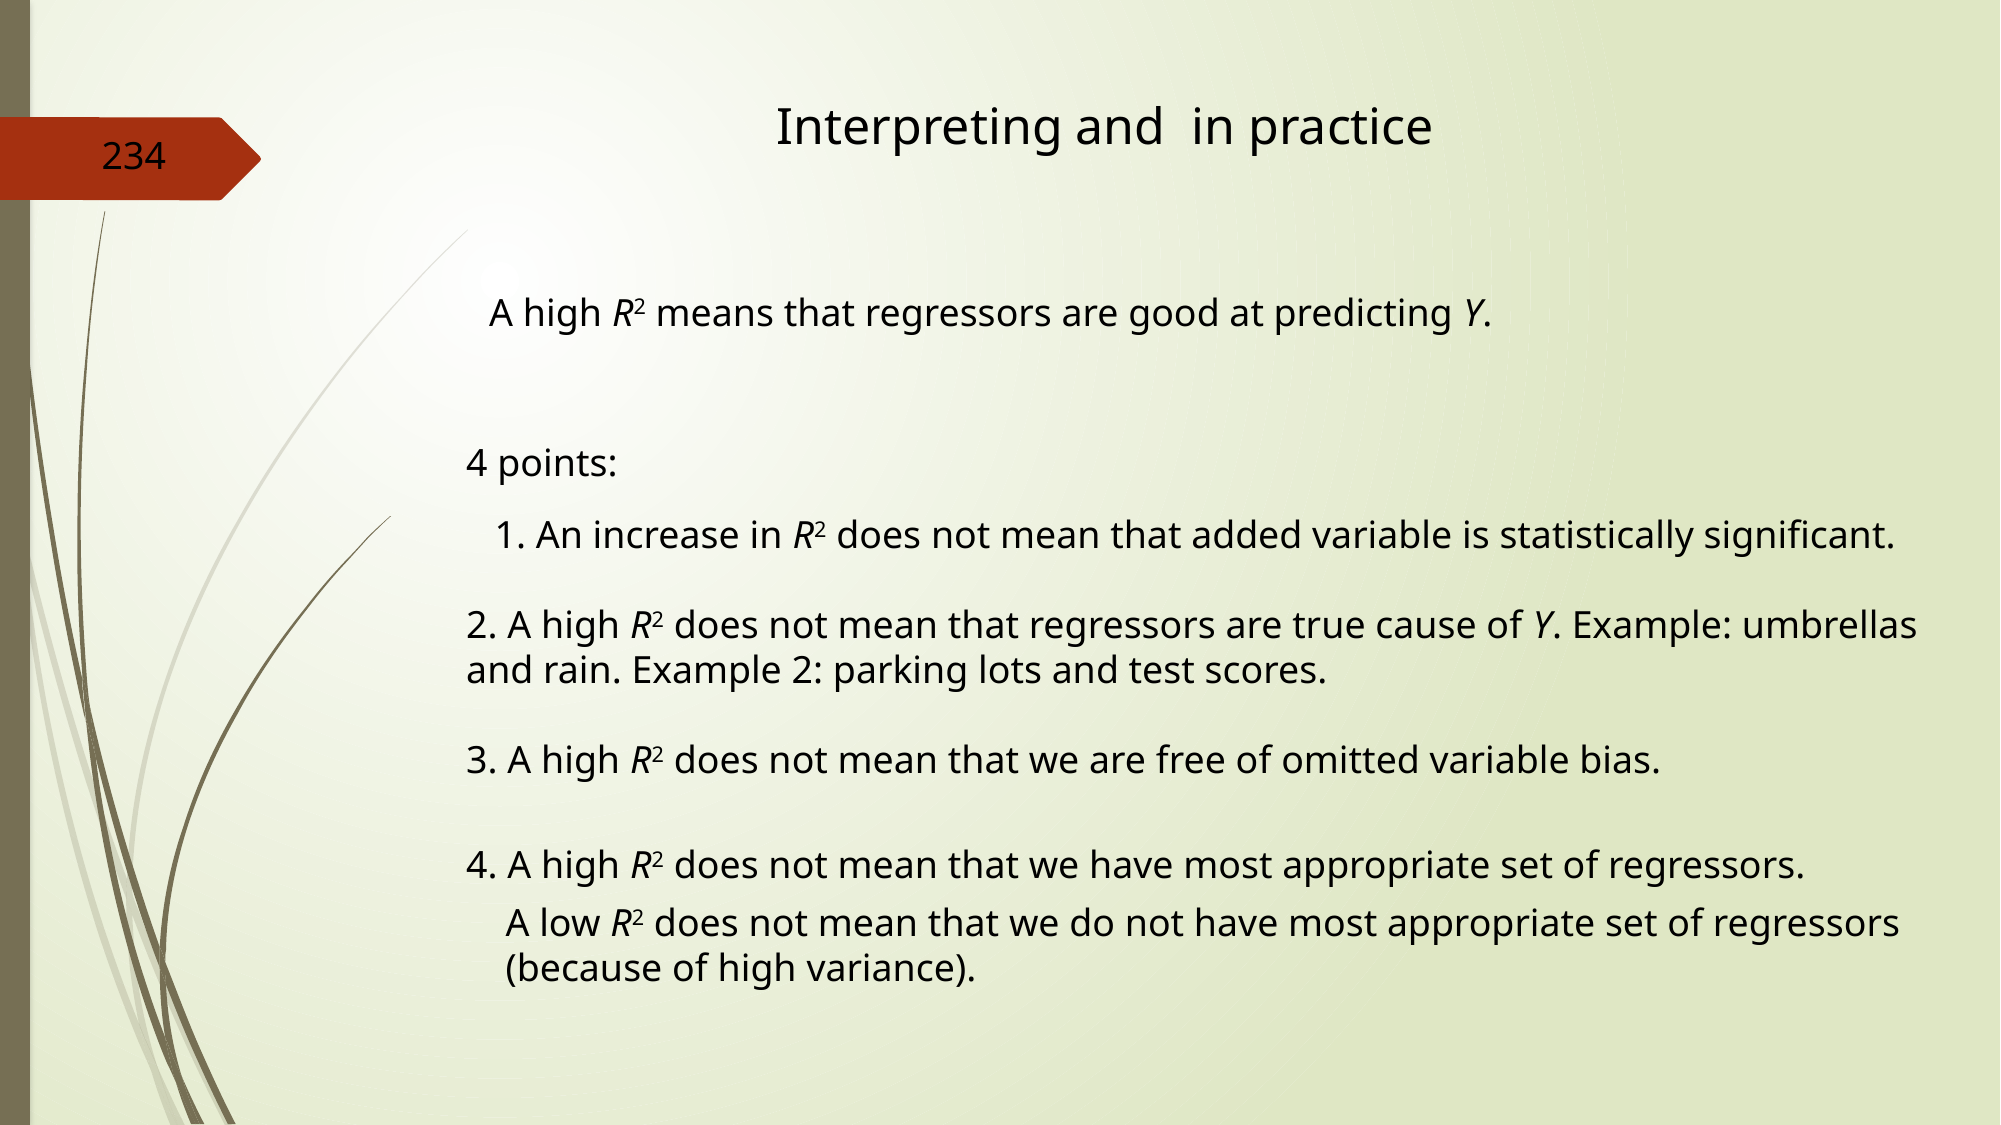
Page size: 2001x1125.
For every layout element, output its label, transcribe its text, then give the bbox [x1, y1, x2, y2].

text_box 1. An increase in R2 does not mean that added variable is statistically significant. [479, 503, 1912, 564]
text_box 4. A high R2 does not mean that we have most appropriate set of regressors. [451, 833, 1940, 894]
text_box 2. A high R2 does not mean that regressors are true cause of Y. Example: umbrellas and rain. Example 2: parking lots and test scores. [451, 593, 1940, 699]
text_box 234 [86, 124, 181, 185]
text_box 4 points: [451, 431, 633, 492]
text_box 3. A high R2 does not mean that we are free of omitted variable bias. [451, 728, 1940, 789]
text_box A high R2 means that regressors are good at predicting Y. [474, 281, 1508, 342]
text_box A low R2 does not mean that we do not have most appropriate set of regressors (because of high variance). [490, 891, 1983, 997]
